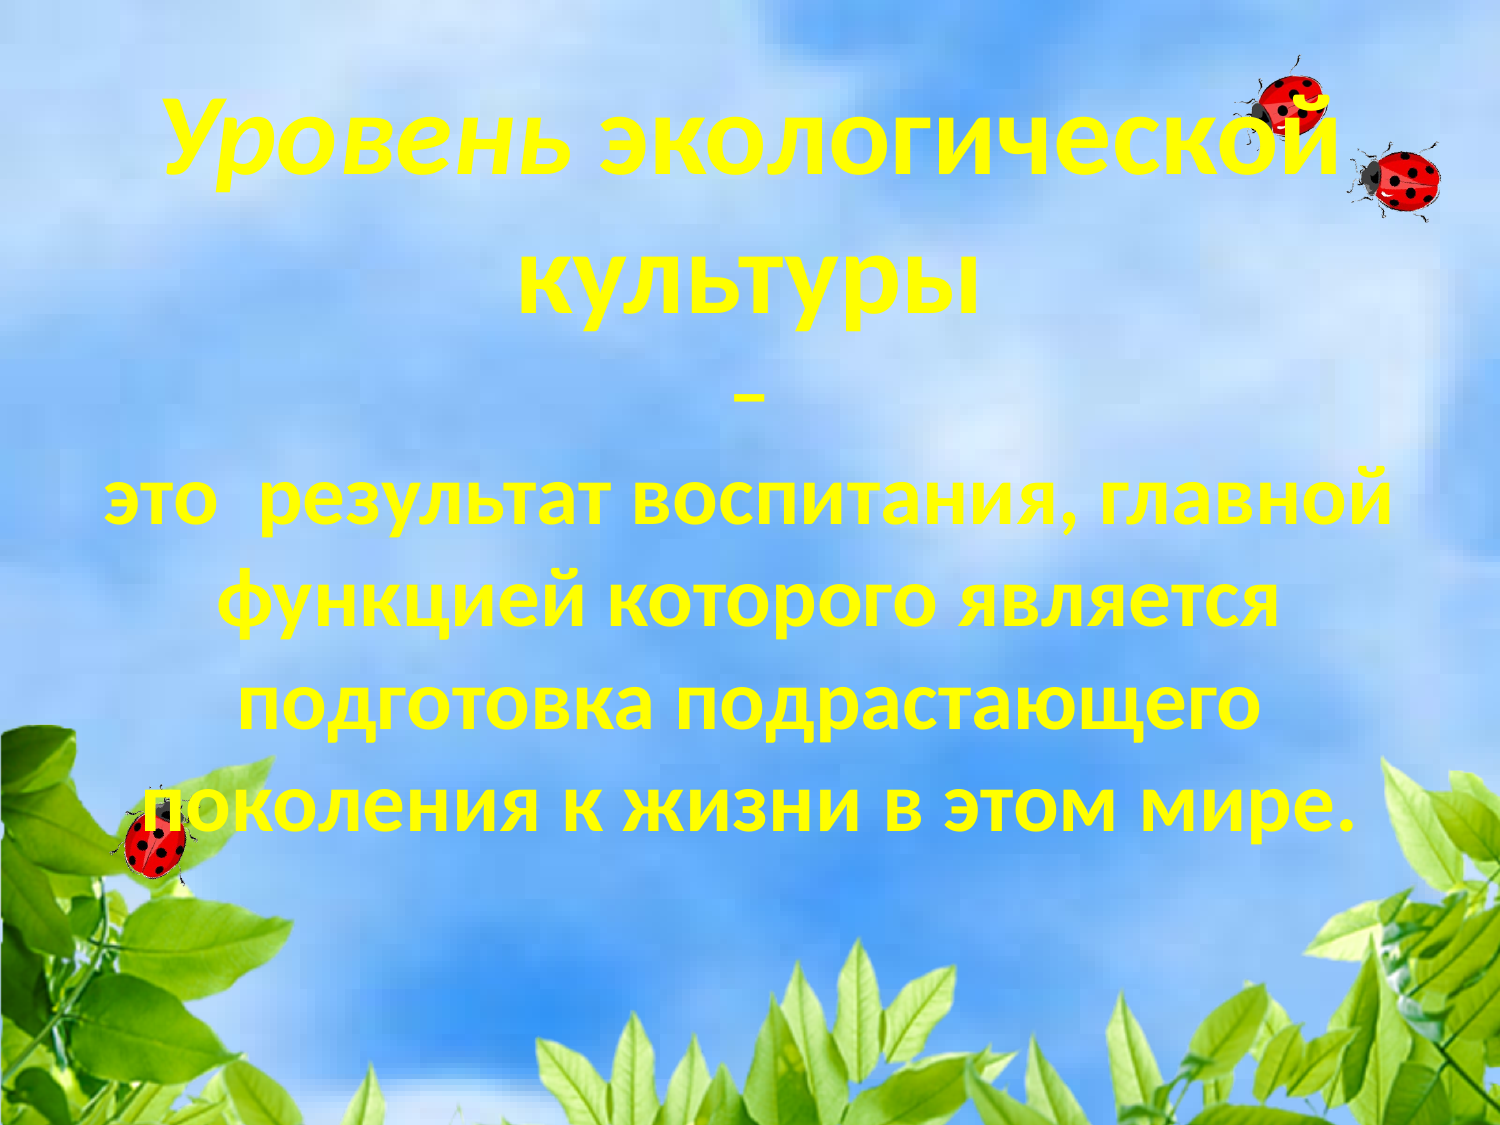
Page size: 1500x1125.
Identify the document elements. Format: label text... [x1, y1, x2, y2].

picture [0, 0, 1500, 1125]
title Уровень экологической культуры – это результат воспитания, главной функцией которого является подготовка подрастающего поколения к жизни в этом мире. [75, 45, 1425, 965]
